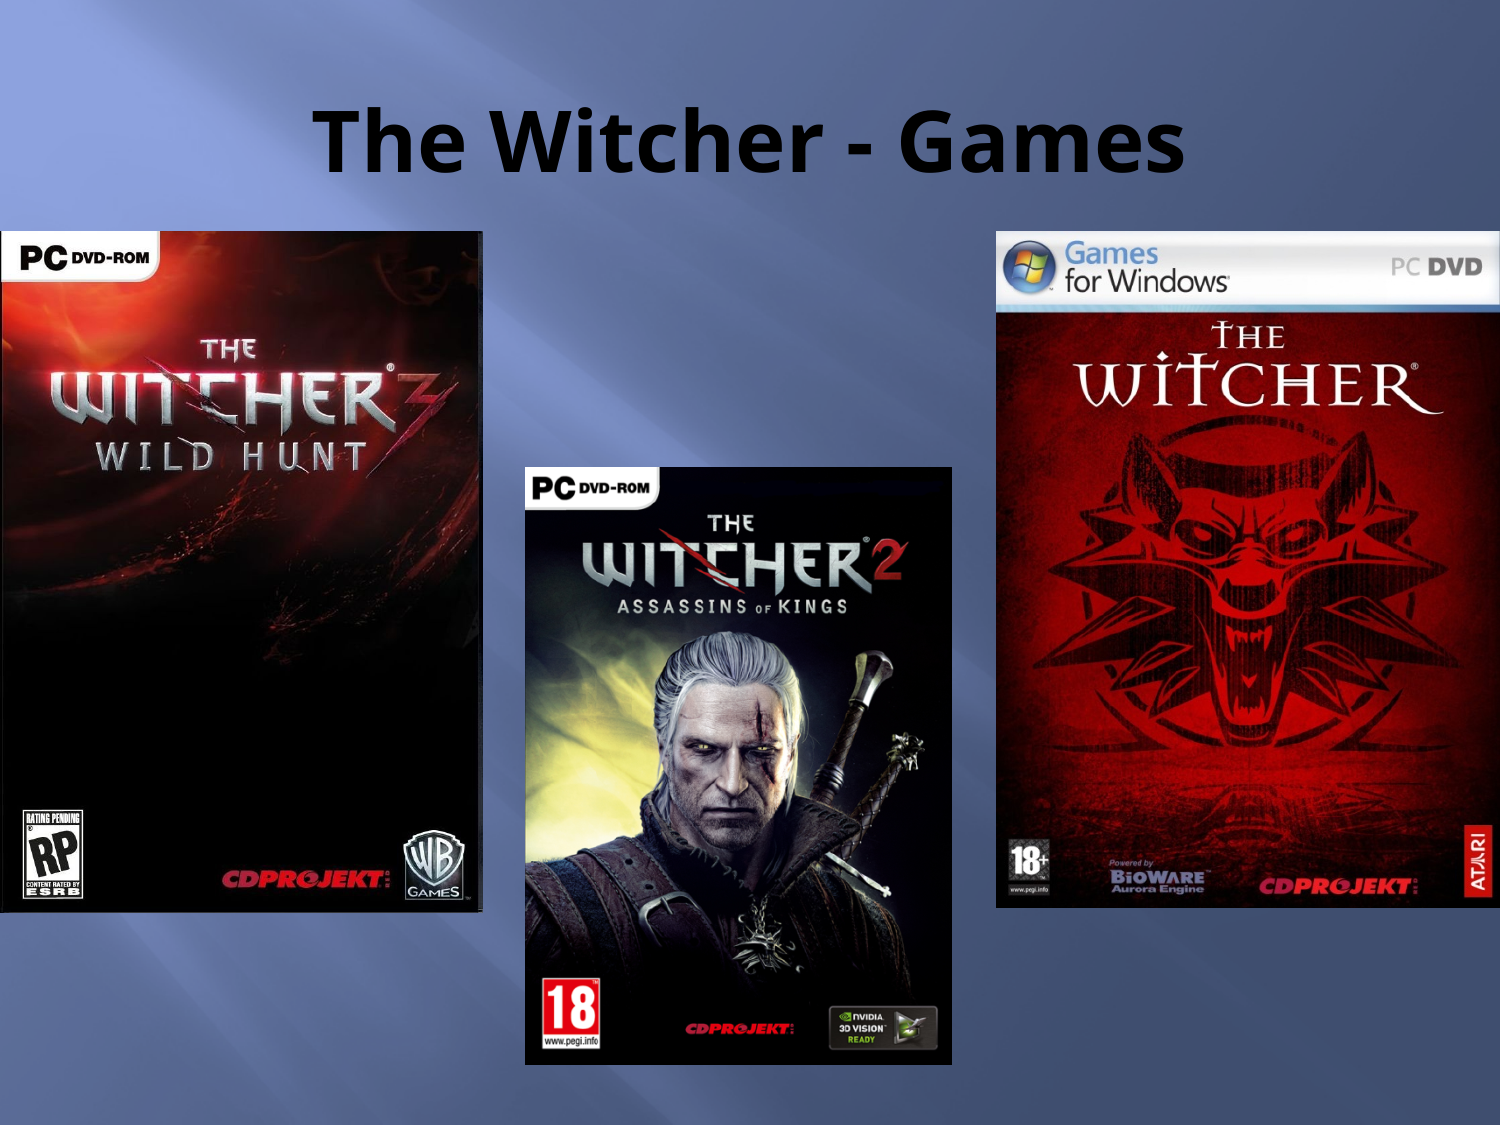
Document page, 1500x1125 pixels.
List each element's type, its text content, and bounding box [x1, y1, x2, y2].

picture [996, 231, 1500, 908]
title The Witcher - Games [75, 45, 1425, 233]
picture [525, 467, 952, 1065]
picture [0, 231, 483, 913]
